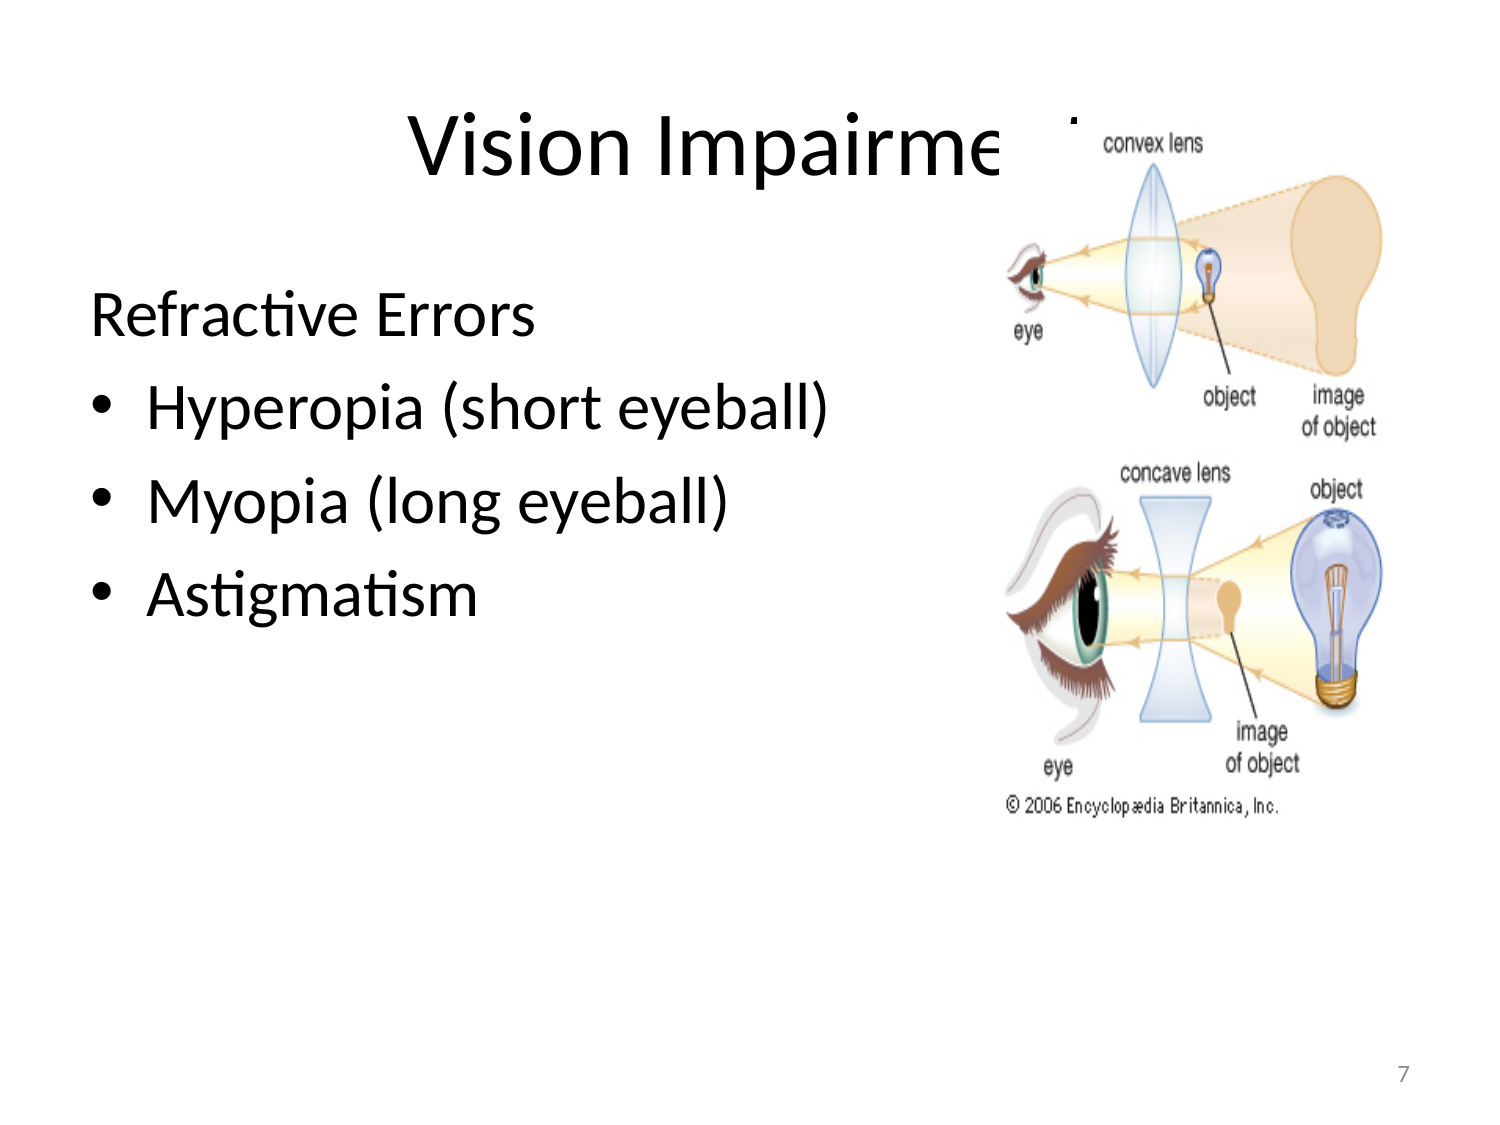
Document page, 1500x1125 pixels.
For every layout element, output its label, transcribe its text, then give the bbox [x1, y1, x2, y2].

list Refractive Errors Hyperopia (short eyeball) Myopia (long eyeball) Astigmatism [75, 262, 1425, 1005]
slide_number 7 [1074, 1042, 1425, 1103]
picture [999, 124, 1391, 826]
title Vision Impairment [75, 45, 1425, 233]
